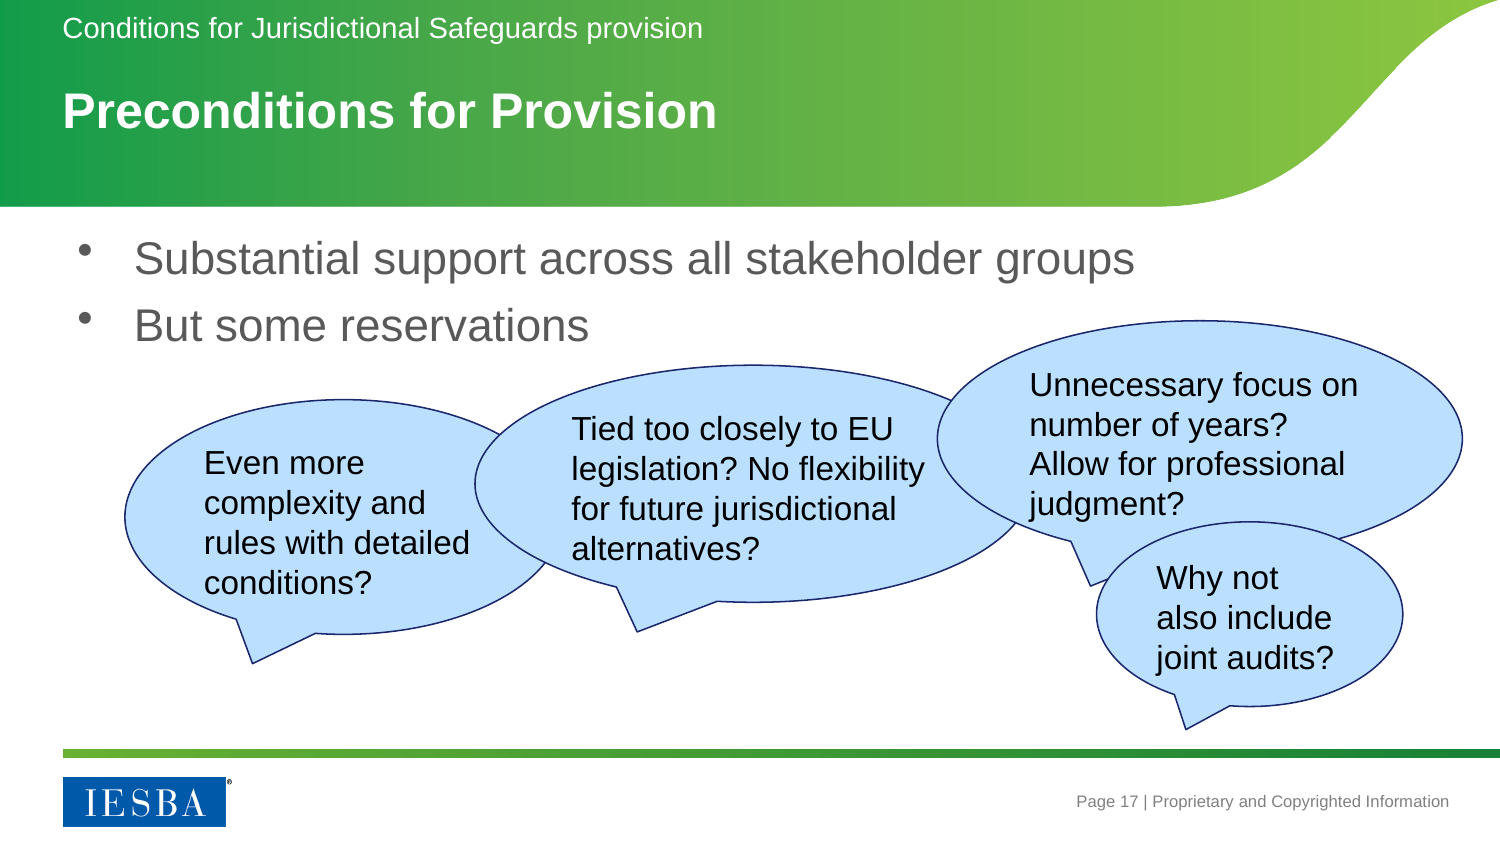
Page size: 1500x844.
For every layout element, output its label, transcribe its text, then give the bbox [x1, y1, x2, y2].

title Preconditions for Provision [62, 75, 1300, 142]
subtitle Conditions for Jurisdictional Safeguards provision [62, 9, 725, 60]
text_box Unnecessary focus on number of years? Allow for professional judgment? [937, 320, 1463, 587]
text_box Why not also include joint audits? [1096, 521, 1403, 730]
text_box Tied too closely to EU legislation? No flexibility for future jurisdictional alternatives? [474, 365, 1016, 632]
text_box Even more complexity and rules with detailed conditions? [124, 399, 545, 664]
picture [0, 0, 1500, 207]
list Substantial support across all stakeholder groups But some reservations [62, 220, 1475, 747]
picture [63, 777, 232, 827]
